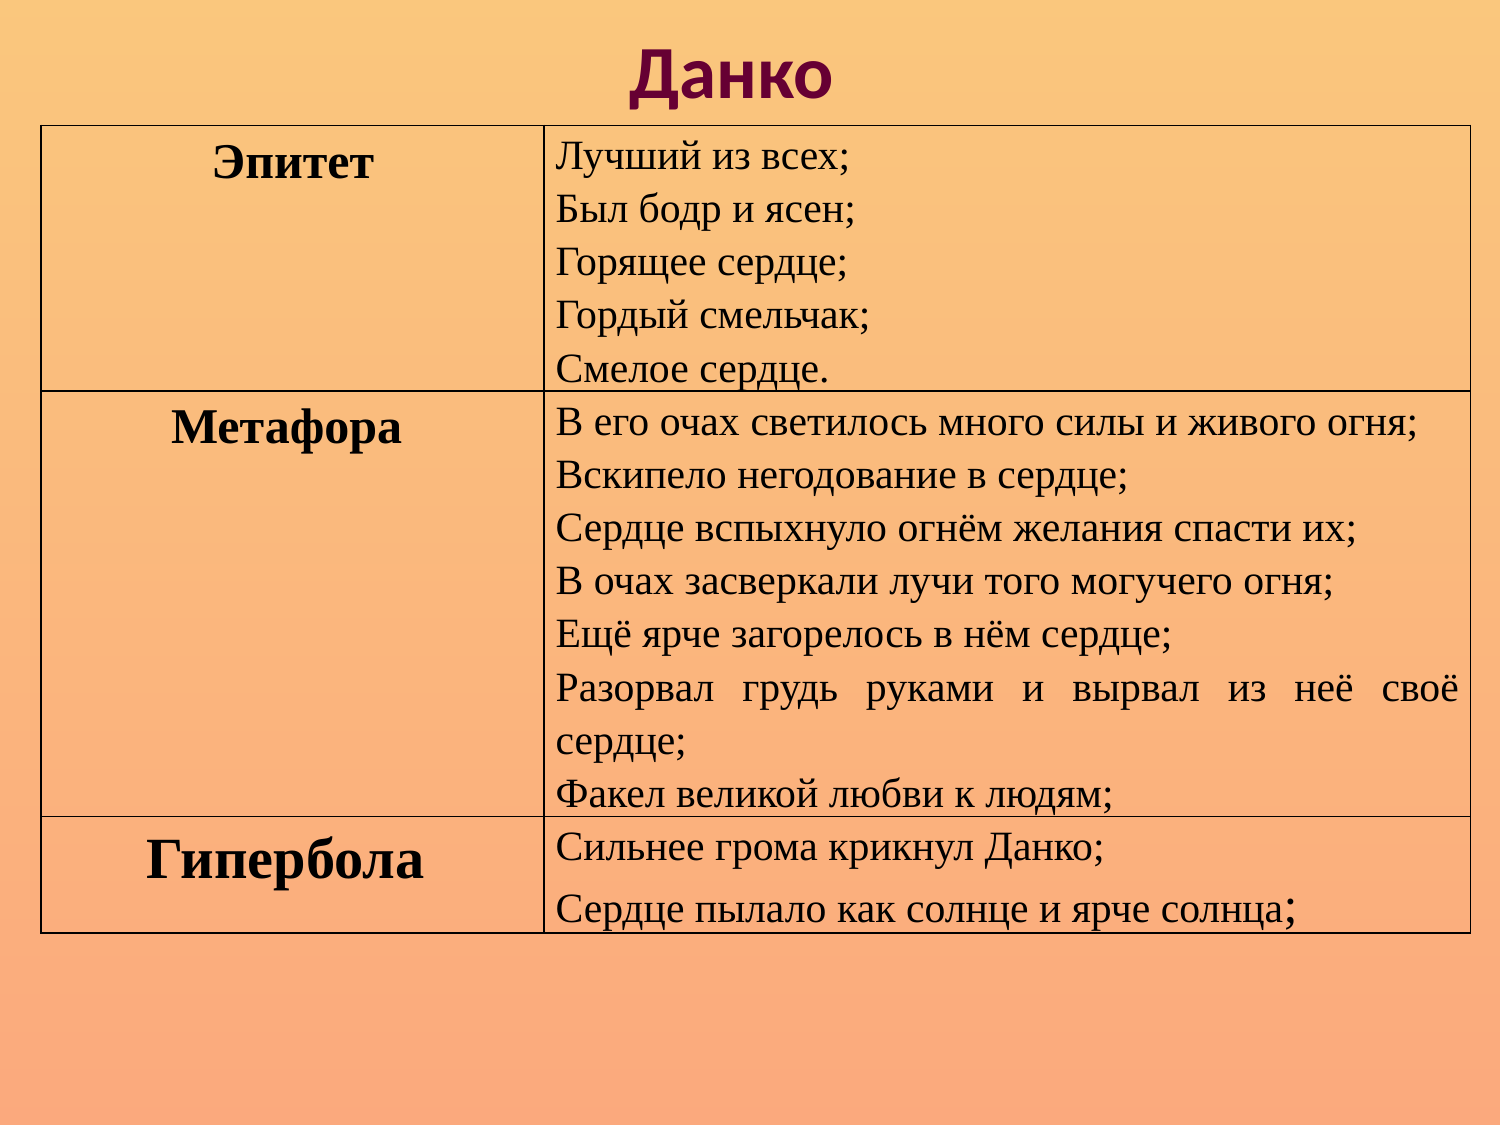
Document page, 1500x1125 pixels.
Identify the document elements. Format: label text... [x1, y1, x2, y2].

table_cell В его очах светилось много силы и живого огня; Вскипело негодование в сердце; Сердце вспыхнуло огнём желания спасти их; В очах засверкали лучи того могучего огня; Ещё ярче загорелось в нём сердце; Разорвал грудь руками и вырвал из неё своё сердце; Факел великой любви к людям; [545, 392, 1470, 816]
table_cell Сильнее грома крикнул Данко; Сердце пылало как солнце и ярче солнца; [545, 817, 1470, 932]
table_header Эпитет [42, 126, 543, 390]
table_cell Гипербола [42, 817, 543, 932]
title Данко [64, 78, 1415, 125]
table_header Лучший из всех; Был бодр и ясен; Горящее сердце; Гордый смельчак; Смелое сердце. [545, 126, 1470, 390]
table_cell Метафора [42, 392, 543, 816]
